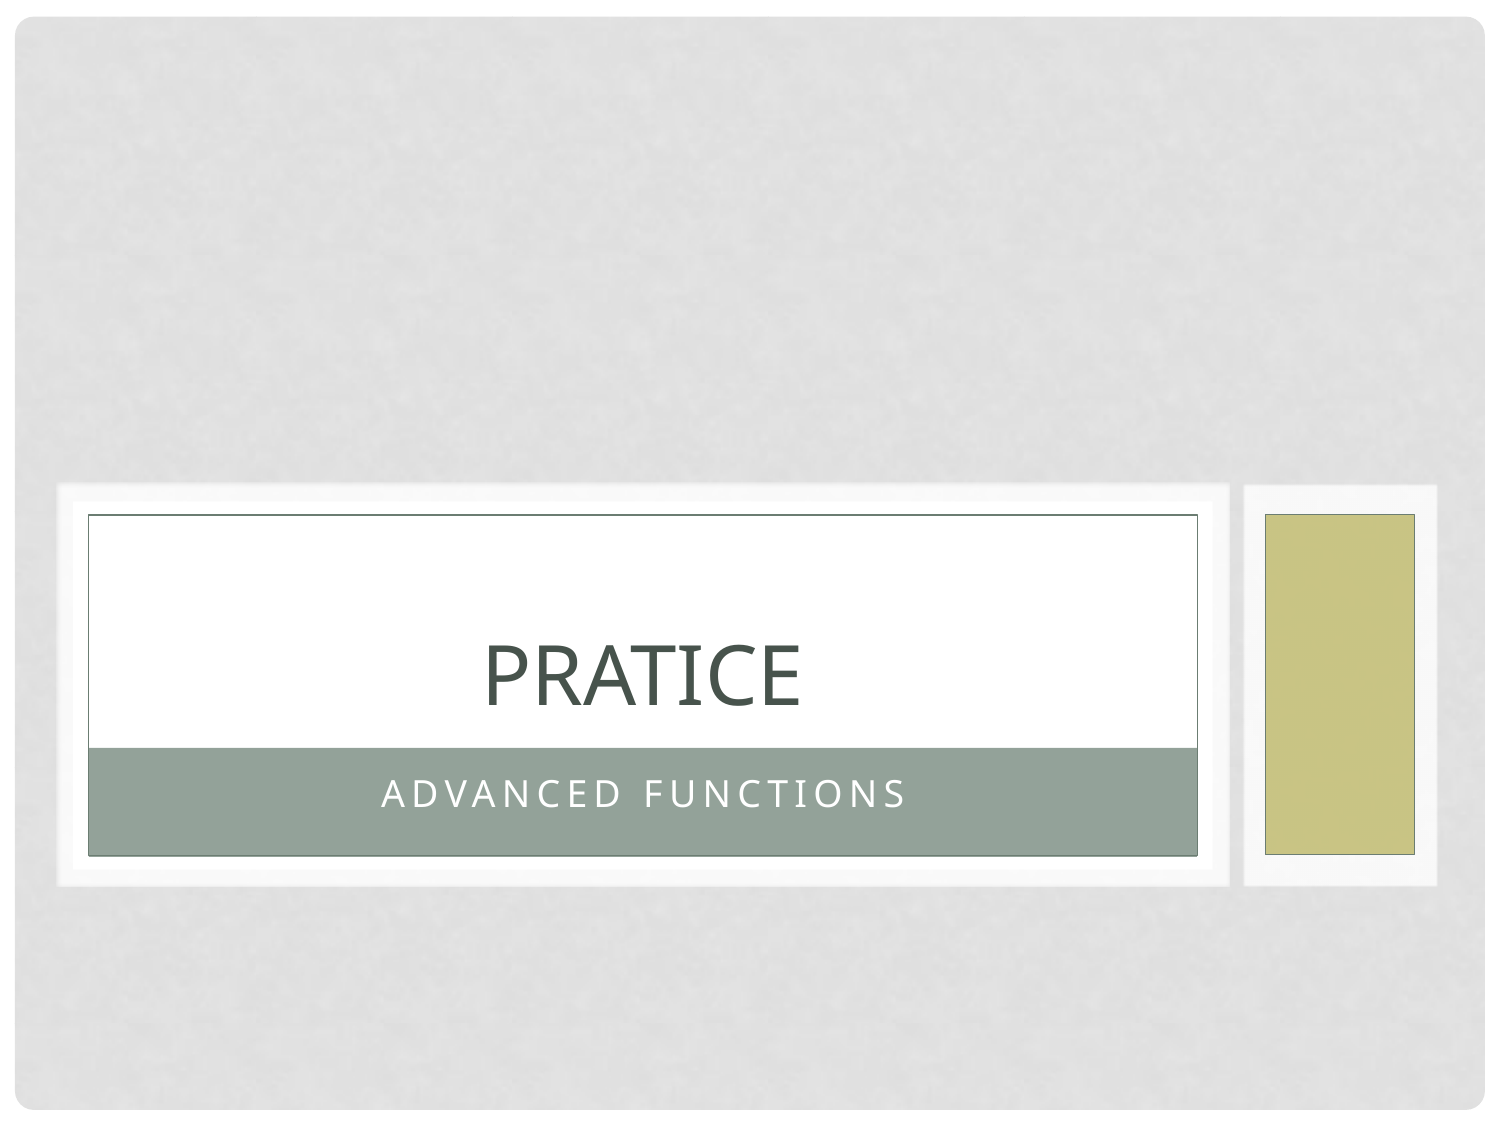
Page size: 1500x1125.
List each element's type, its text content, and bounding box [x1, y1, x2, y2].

title Pratice [99, 529, 1187, 730]
subtitle Advanced functions [105, 762, 1181, 838]
